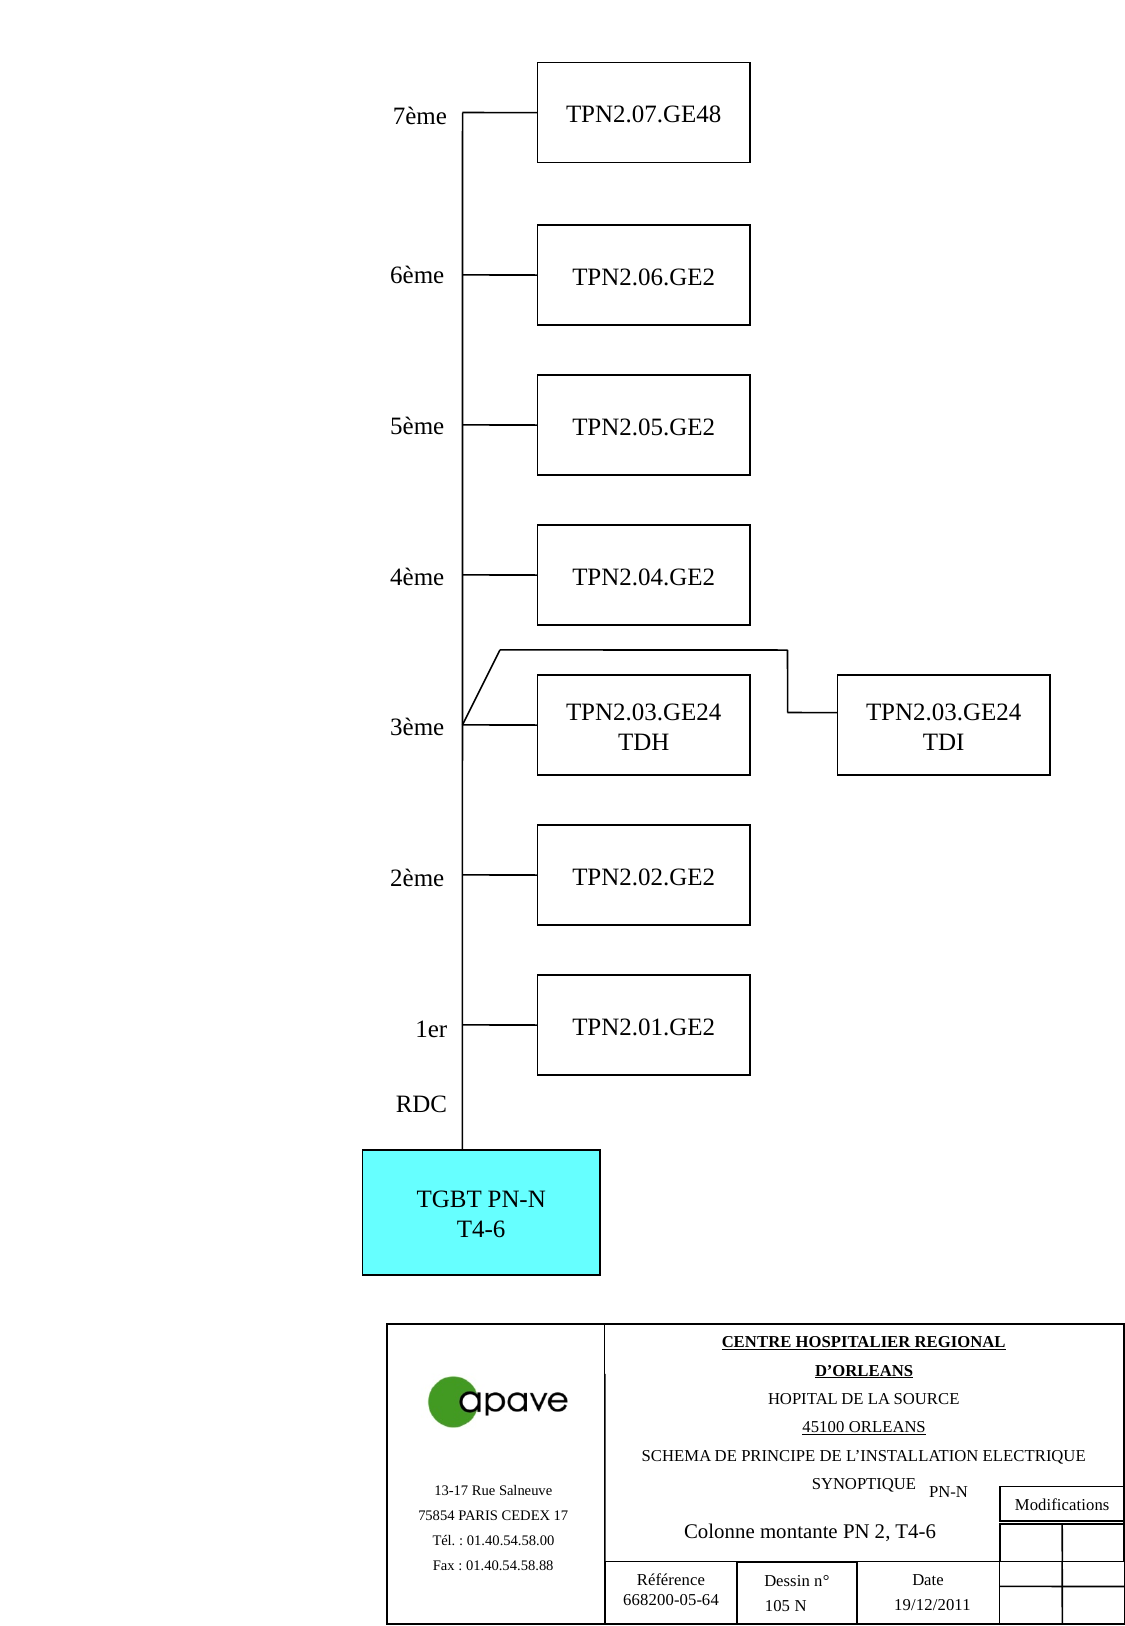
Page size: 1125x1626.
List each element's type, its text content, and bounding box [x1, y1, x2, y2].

text_box TGBT PN-N T4-6 [362, 1149, 600, 1276]
text_box 4ème [375, 552, 460, 598]
text_box 3ème [375, 703, 460, 749]
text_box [499, 649, 538, 726]
text_box TPN2.07.GE48 [537, 62, 750, 163]
text_box 7ème [378, 92, 462, 138]
text_box 6ème [375, 251, 460, 296]
text_box RDC [381, 1079, 463, 1125]
picture [399, 1362, 596, 1443]
text_box 1er [400, 1004, 463, 1050]
text_box TPN2.02.GE2 [537, 825, 750, 925]
text_box 19/12/2011 [879, 1585, 986, 1621]
text_box TPN2.04.GE2 [537, 525, 750, 625]
text_box TPN2.03.GE24 TDI [837, 675, 1050, 775]
text_box 5ème [375, 401, 460, 447]
text_box Colonne montante PN 2, T4-6 [669, 1509, 952, 1550]
text_box TPN2.03.GE24 TDH [537, 675, 750, 775]
text_box TPN2.05.GE2 [537, 375, 750, 475]
text_box 105 N [749, 1587, 822, 1623]
text_box TPN2.01.GE2 [537, 975, 750, 1075]
text_box PN-N [914, 1473, 983, 1509]
text_box TPN2.06.GE2 [537, 225, 750, 325]
text_box 2ème [375, 854, 460, 899]
